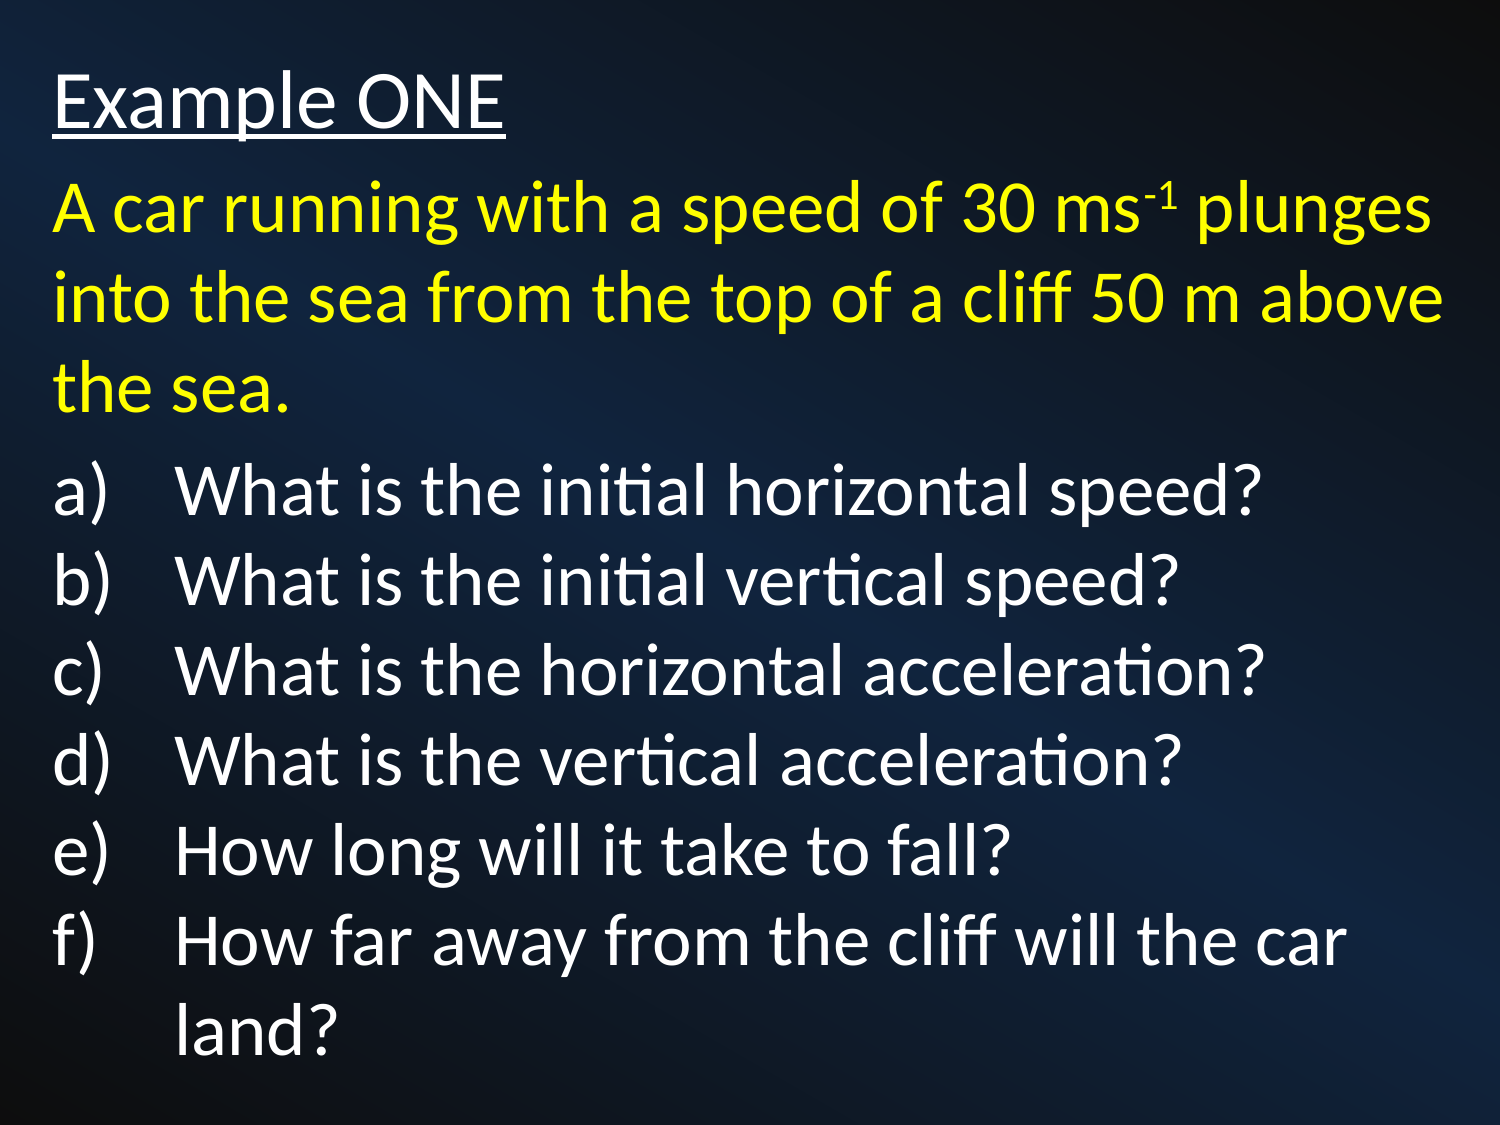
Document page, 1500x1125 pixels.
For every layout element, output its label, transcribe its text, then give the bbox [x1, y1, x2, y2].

text_box Example ONE A car running with a speed of 30 ms-1 plunges into the sea from the top of a cliff 50 m above the sea. What is the initial horizontal speed? What is the initial vertical speed? What is the horizontal acceleration? What is the vertical acceleration? How long will it take to fall? How far away from the cliff will the car land? [37, 37, 1463, 1078]
